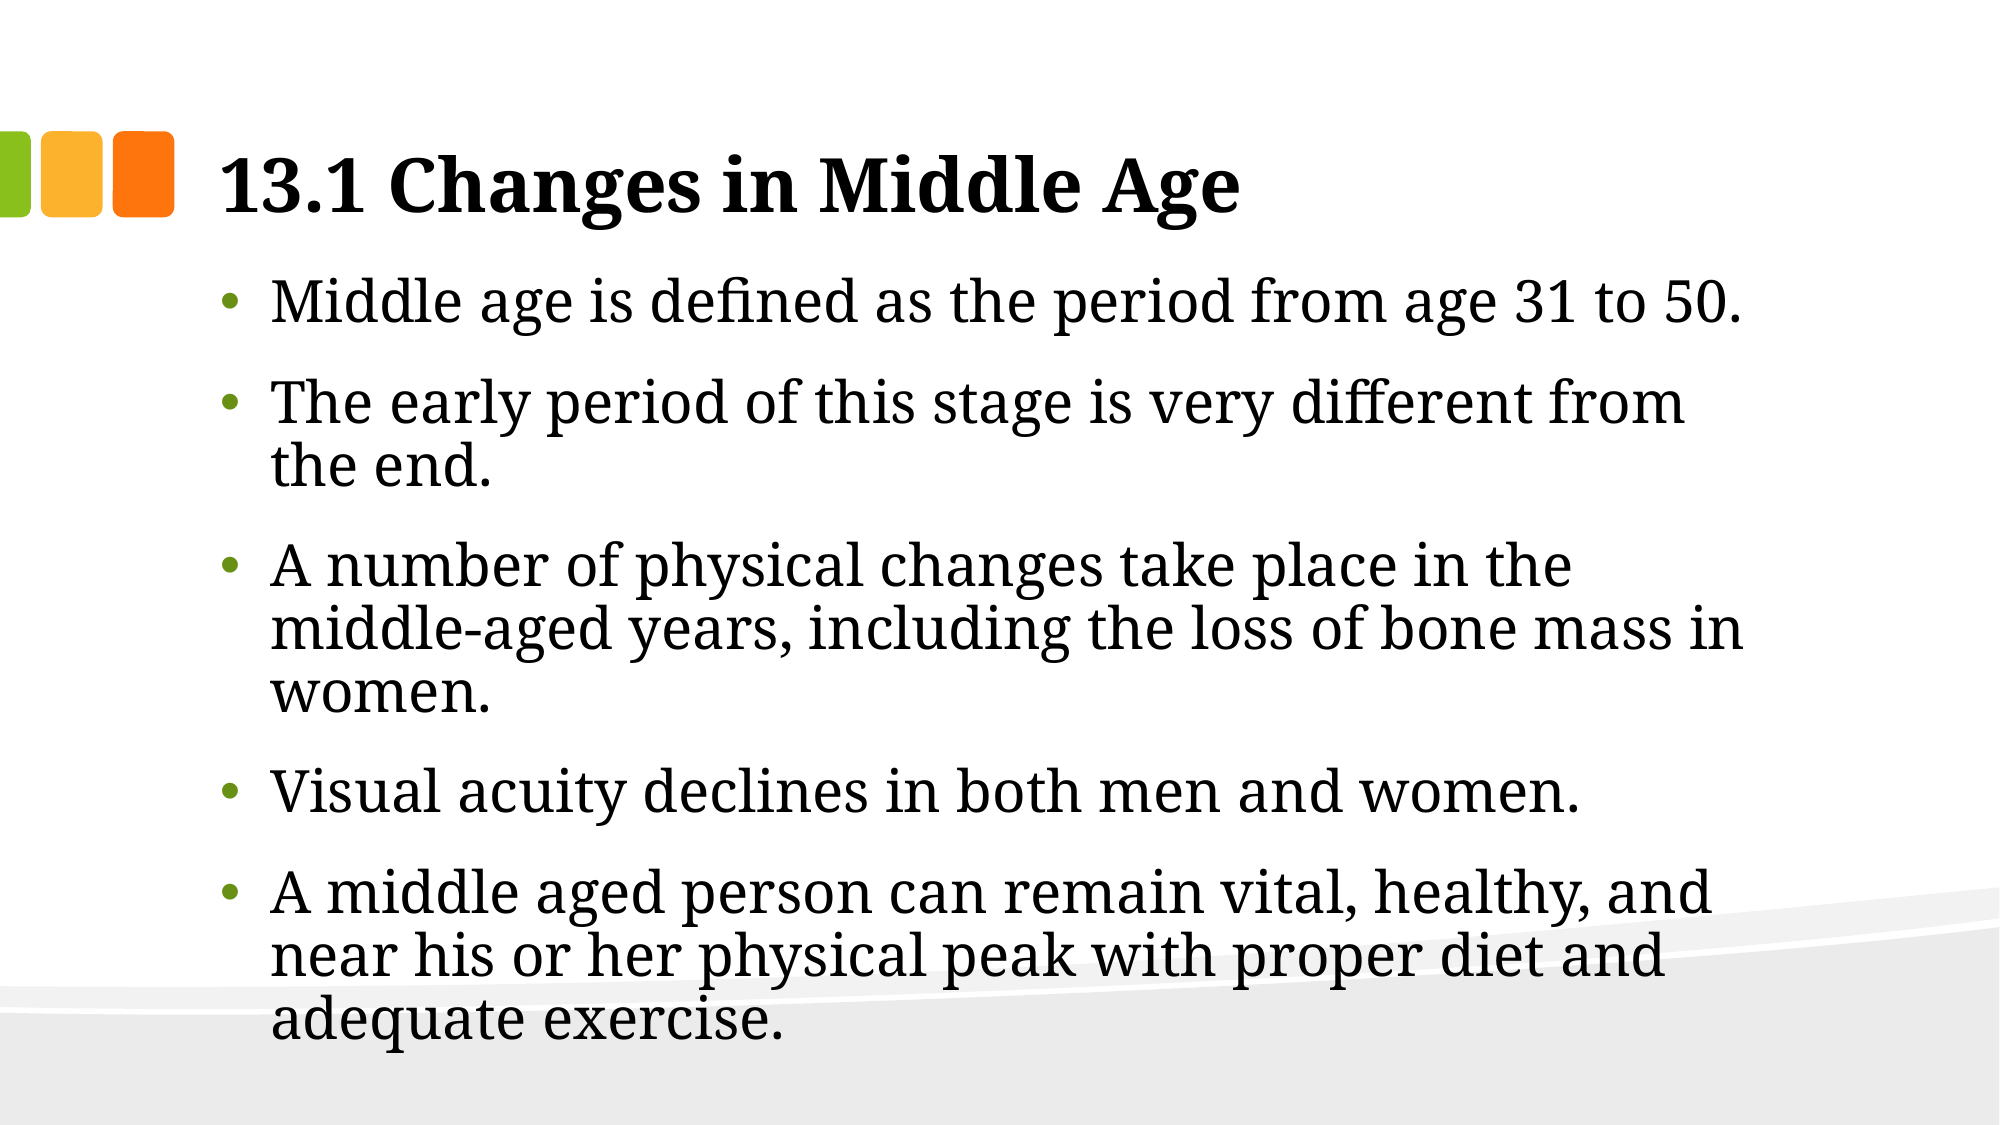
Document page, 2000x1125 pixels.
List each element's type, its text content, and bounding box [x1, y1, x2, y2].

title 13.1 Changes in Middle Age [199, 24, 1800, 238]
list Middle age is defined as the period from age 31 to 50. The early period of this stage is very different from the end. A number of physical changes take place in the middle-aged years, including the loss of bone mass in women. Visual acuity declines in both men and women. A middle aged person can remain vital, healthy, and near his or her physical peak with proper diet and adequate exercise. [199, 262, 1800, 1013]
